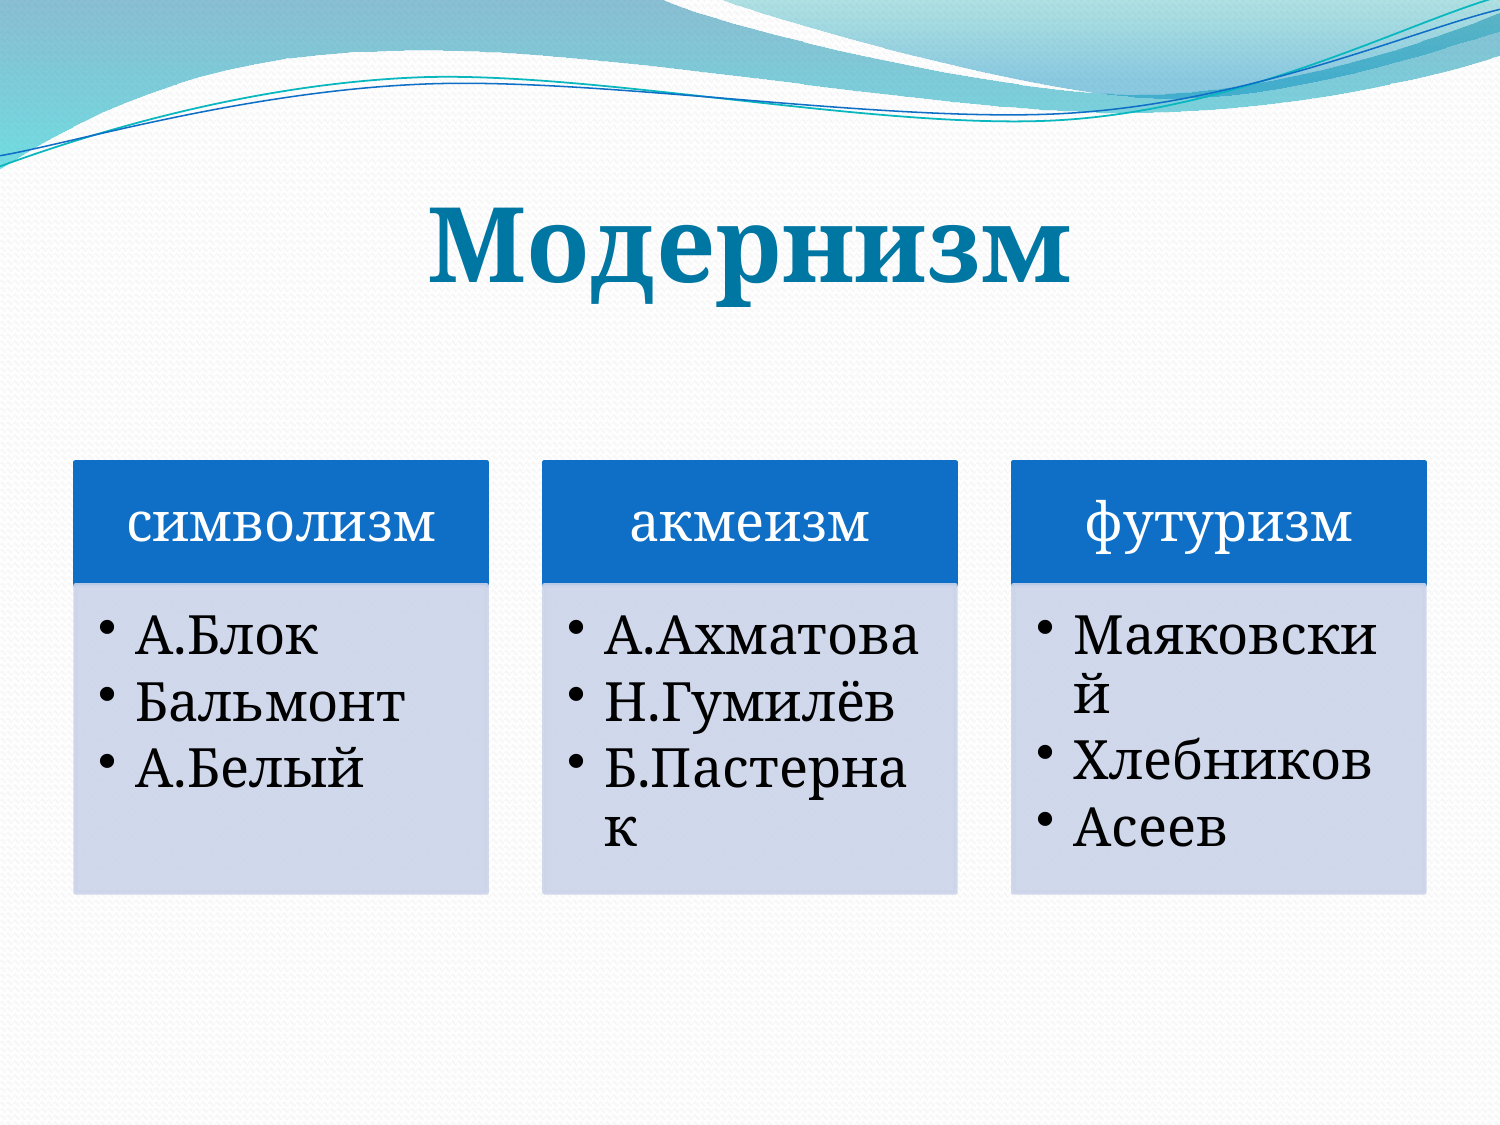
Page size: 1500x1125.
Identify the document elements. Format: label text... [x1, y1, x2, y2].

title Модернизм [75, 115, 1425, 303]
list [74, 317, 1426, 1038]
